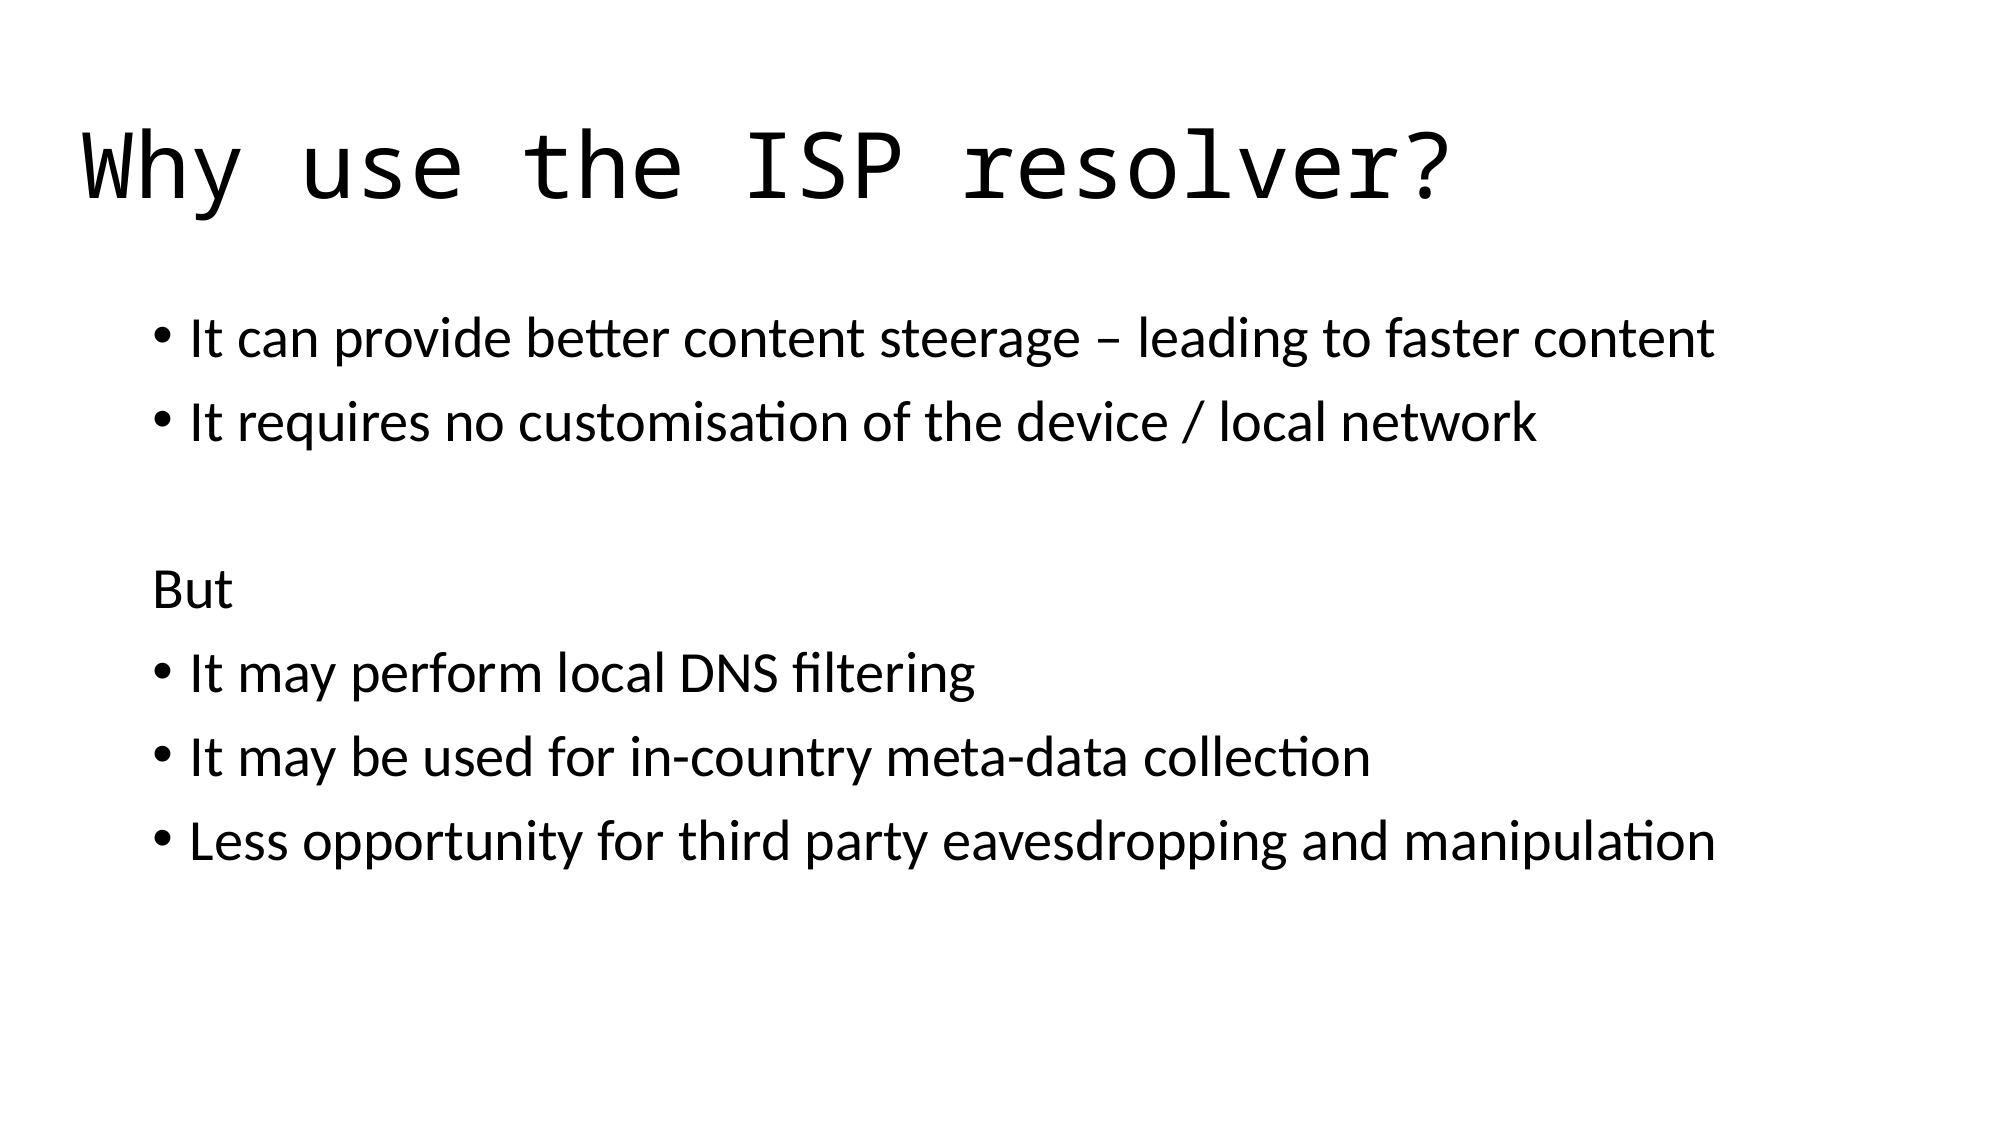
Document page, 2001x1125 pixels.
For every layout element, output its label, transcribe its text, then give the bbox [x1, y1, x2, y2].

list It can provide better content steerage – leading to faster content It requires no customisation of the device / local network But It may perform local DNS filtering It may be used for in-country meta-data collection Less opportunity for third party eavesdropping and manipulation [137, 299, 1863, 1014]
title Why use the ISP resolver? [65, 59, 2000, 278]
